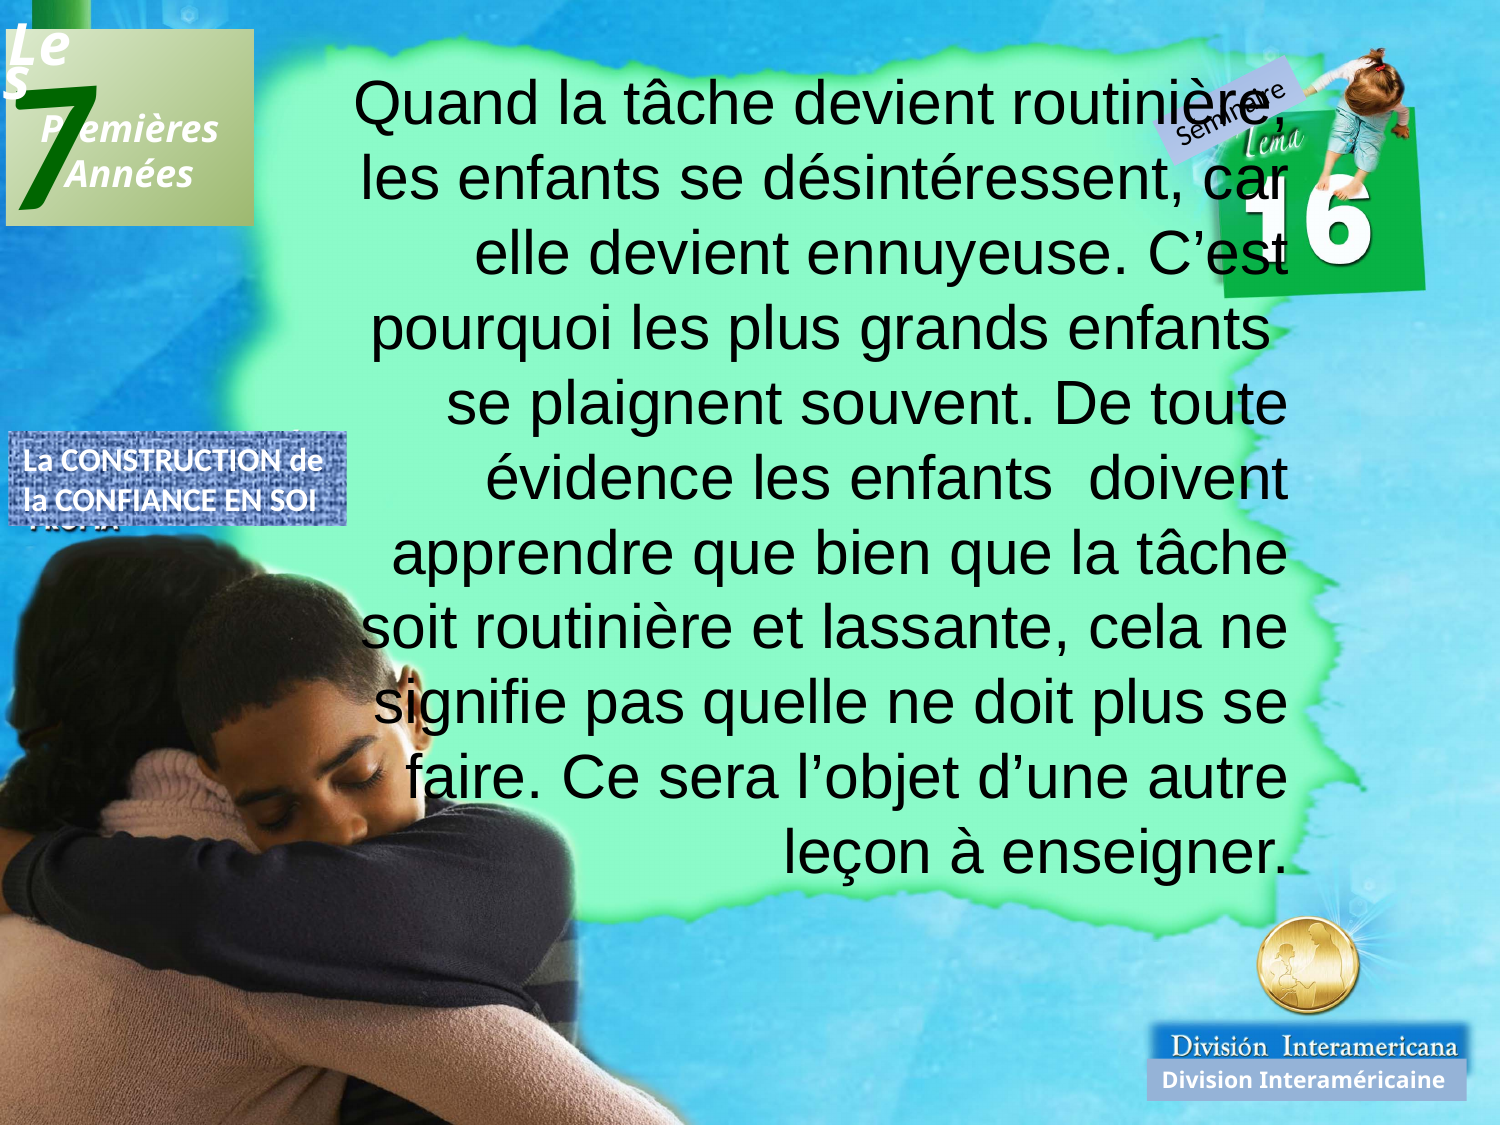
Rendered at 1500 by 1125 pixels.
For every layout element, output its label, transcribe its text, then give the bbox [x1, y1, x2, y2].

text_box Division Interaméricaine [1146, 1058, 1467, 1101]
picture [0, 0, 1500, 1125]
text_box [0, 17, 255, 256]
text_box Quand la tâche devient routinière, les enfants se désintéressent, car elle devient ennuyeuse. C’est pourquoi les plus grands enfants se plaignent souvent. De toute évidence les enfants doivent apprendre que bien que la tâche soit routinière et lassante, cela ne signifie pas quelle ne doit plus se faire. Ce sera l’objet d’une autre leçon à enseigner. [312, 54, 1306, 894]
text_box La CONSTRUCTION de la CONFIANCE EN SOI [8, 431, 312, 526]
